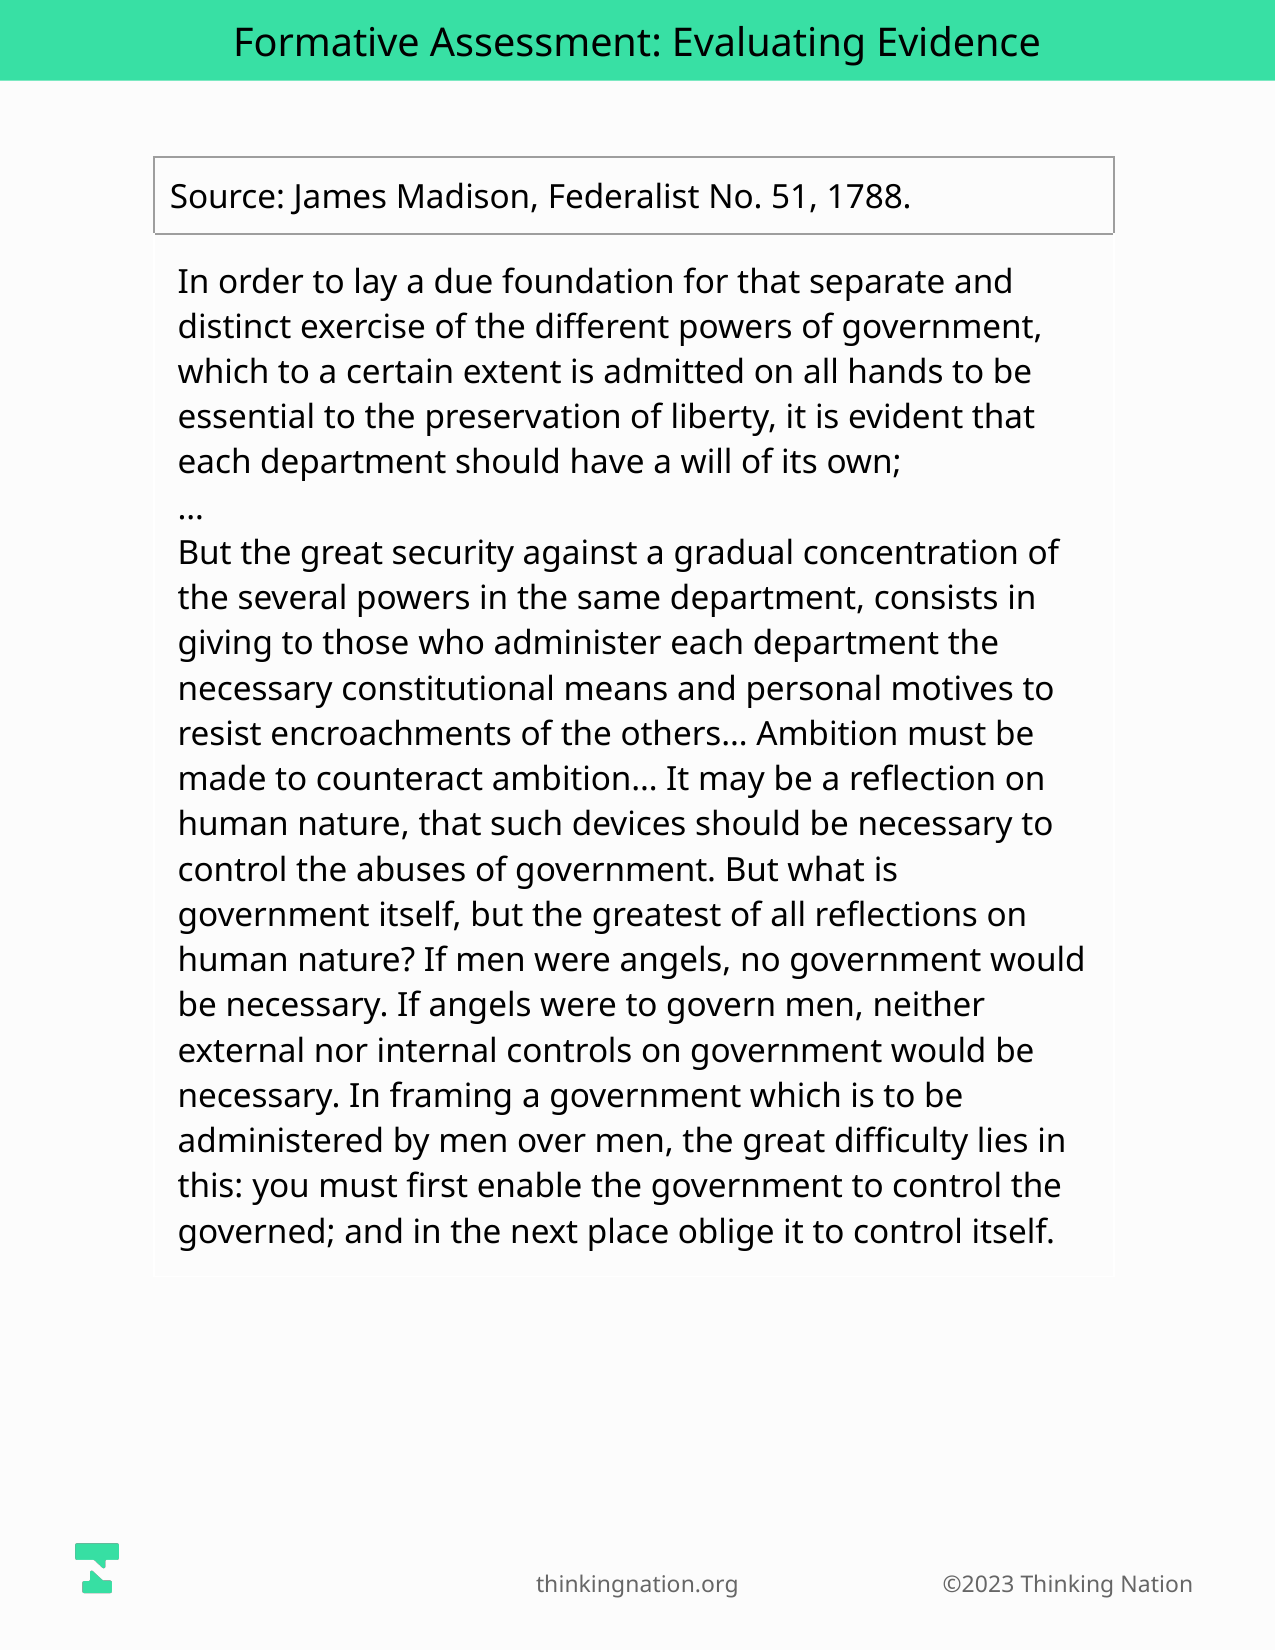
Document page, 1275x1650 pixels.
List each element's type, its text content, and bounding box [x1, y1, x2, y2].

picture [62, 1533, 132, 1603]
table_cell In order to lay a due foundation for that separate and distinct exercise of the different powers of government, which to a certain extent is admitted on all hands to be essential to the preservation of liberty, it is evident that each department should have a will of its own; … But the great security against a gradual concentration of the several powers in the same department, consists in giving to those who administer each department the necessary constitutional means and personal motives to resist encroachments of the others… Ambition must be made to counteract ambition… It may be a reflection on human nature, that such devices should be necessary to control the abuses of government. But what is government itself, but the greatest of all reflections on human nature? If men were angels, no government would be necessary. If angels were to govern men, neither external nor internal controls on government would be necessary. In framing a government which is to be administered by men over men, the great difficulty lies in this: you must first enable the government to control the governed; and in the next place oblige it to control itself. [155, 235, 1113, 1276]
text_box Formative Assessment: Evaluating Evidence [0, 0, 1275, 81]
text_box ©2023 Thinking Nation [907, 1553, 1210, 1605]
table_header Source: James Madison, Federalist No. 51, 1788. [155, 158, 1113, 233]
text_box thinkingnation.org [486, 1553, 789, 1605]
